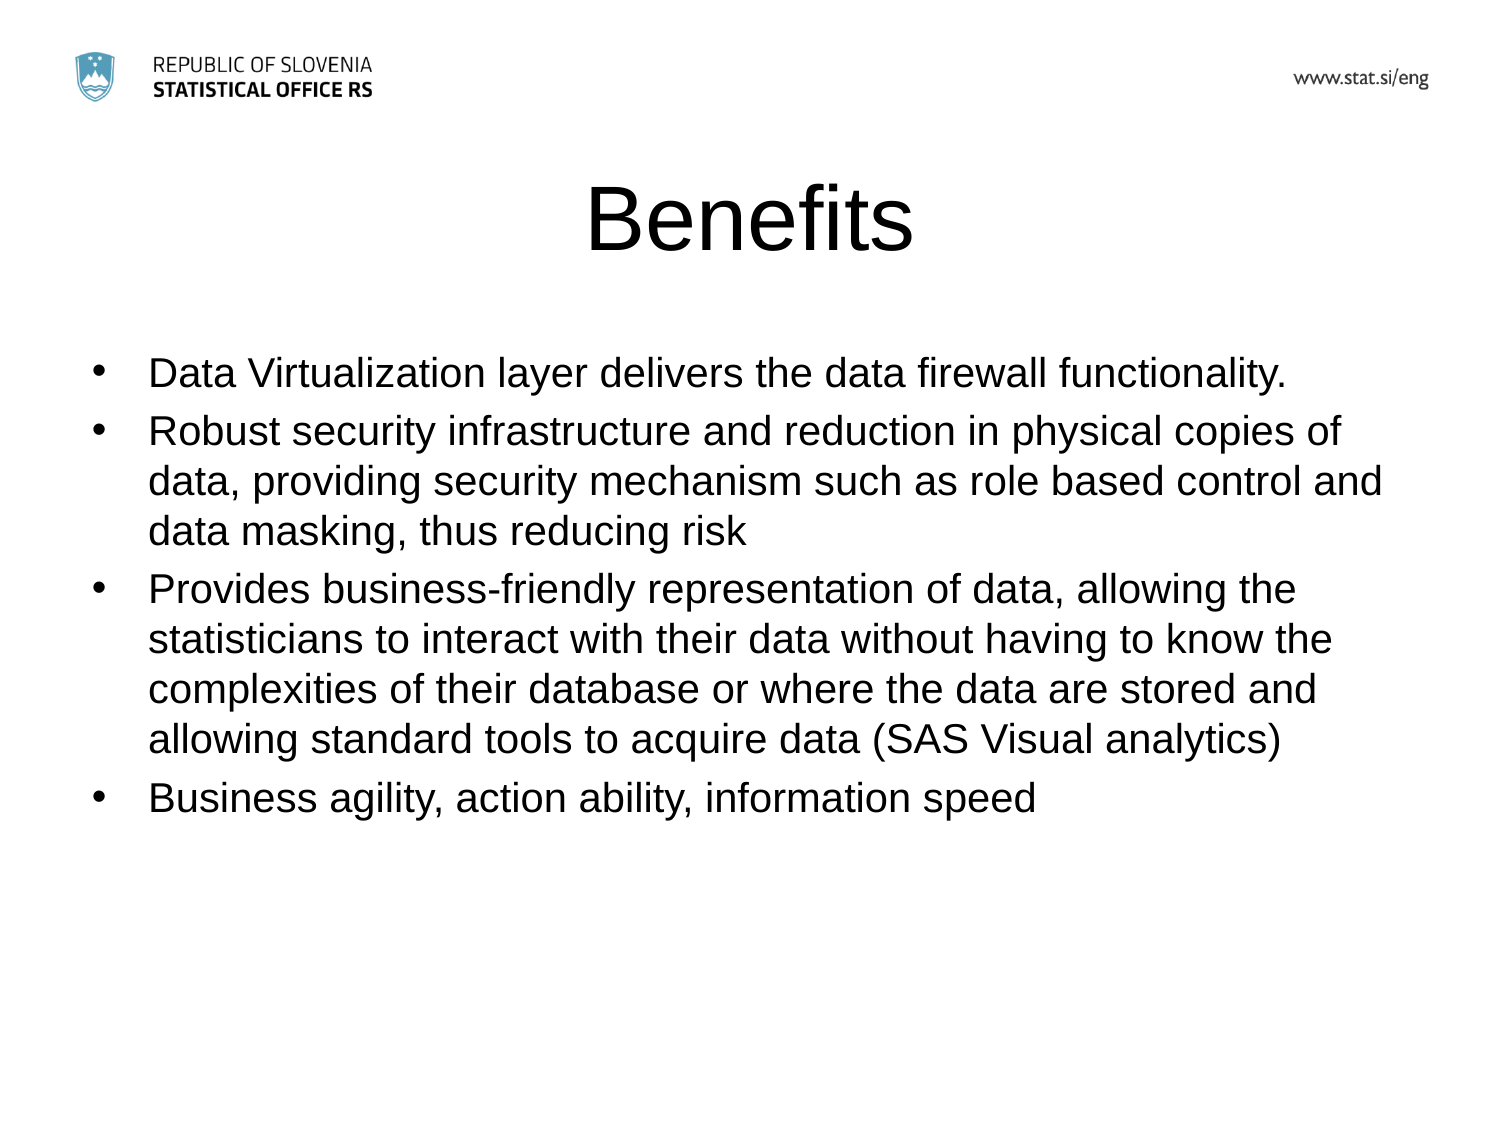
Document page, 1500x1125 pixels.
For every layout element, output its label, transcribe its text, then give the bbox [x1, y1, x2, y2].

picture [1293, 62, 1436, 92]
picture [75, 52, 372, 102]
list Data Virtualization layer delivers the data firewall functionality. Robust security infrastructure and reduction in physical copies of data, providing security mechanism such as role based control and data masking, thus reducing risk Provides business-friendly representation of data, allowing the statisticians to interact with their data without having to know the complexities of their database or where the data are stored and allowing standard tools to acquire data (SAS Visual analytics) Business agility, action ability, information speed [76, 338, 1424, 1000]
title Benefits [75, 113, 1425, 315]
